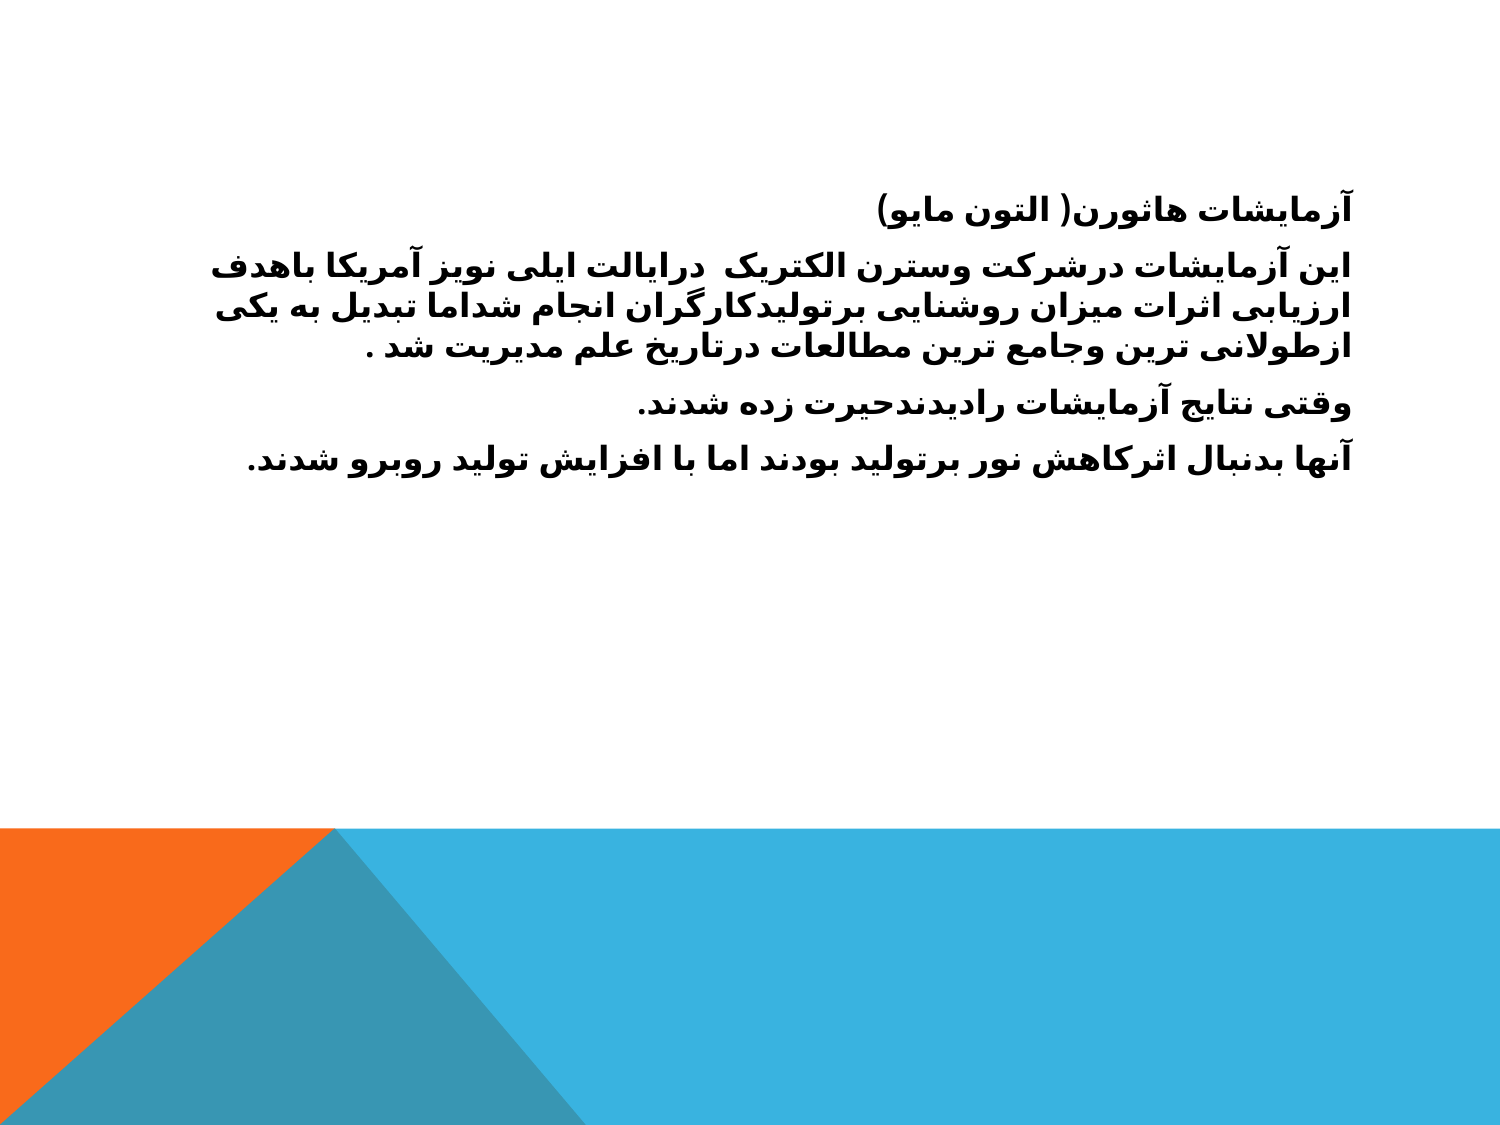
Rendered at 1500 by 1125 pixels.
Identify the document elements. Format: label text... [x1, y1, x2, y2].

list آزمایشات هاثورن( التون مایو) این آزمایشات درشرکت وسترن الکتریک درایالت ایلی نویز آمریکا باهدف ارزیابی اثرات میزان روشنایی برتولیدکارگران انجام شداما تبدیل به یکی ازطولانی ترین وجامع ترین مطالعات درتاریخ علم مدیریت شد . وقتی نتایج آزمایشات رادیدندحیرت زده شدند. آنها بدنبال اثرکاهش نور برتولید بودند اما با افزایش تولید روبرو شدند. [135, 180, 1369, 768]
